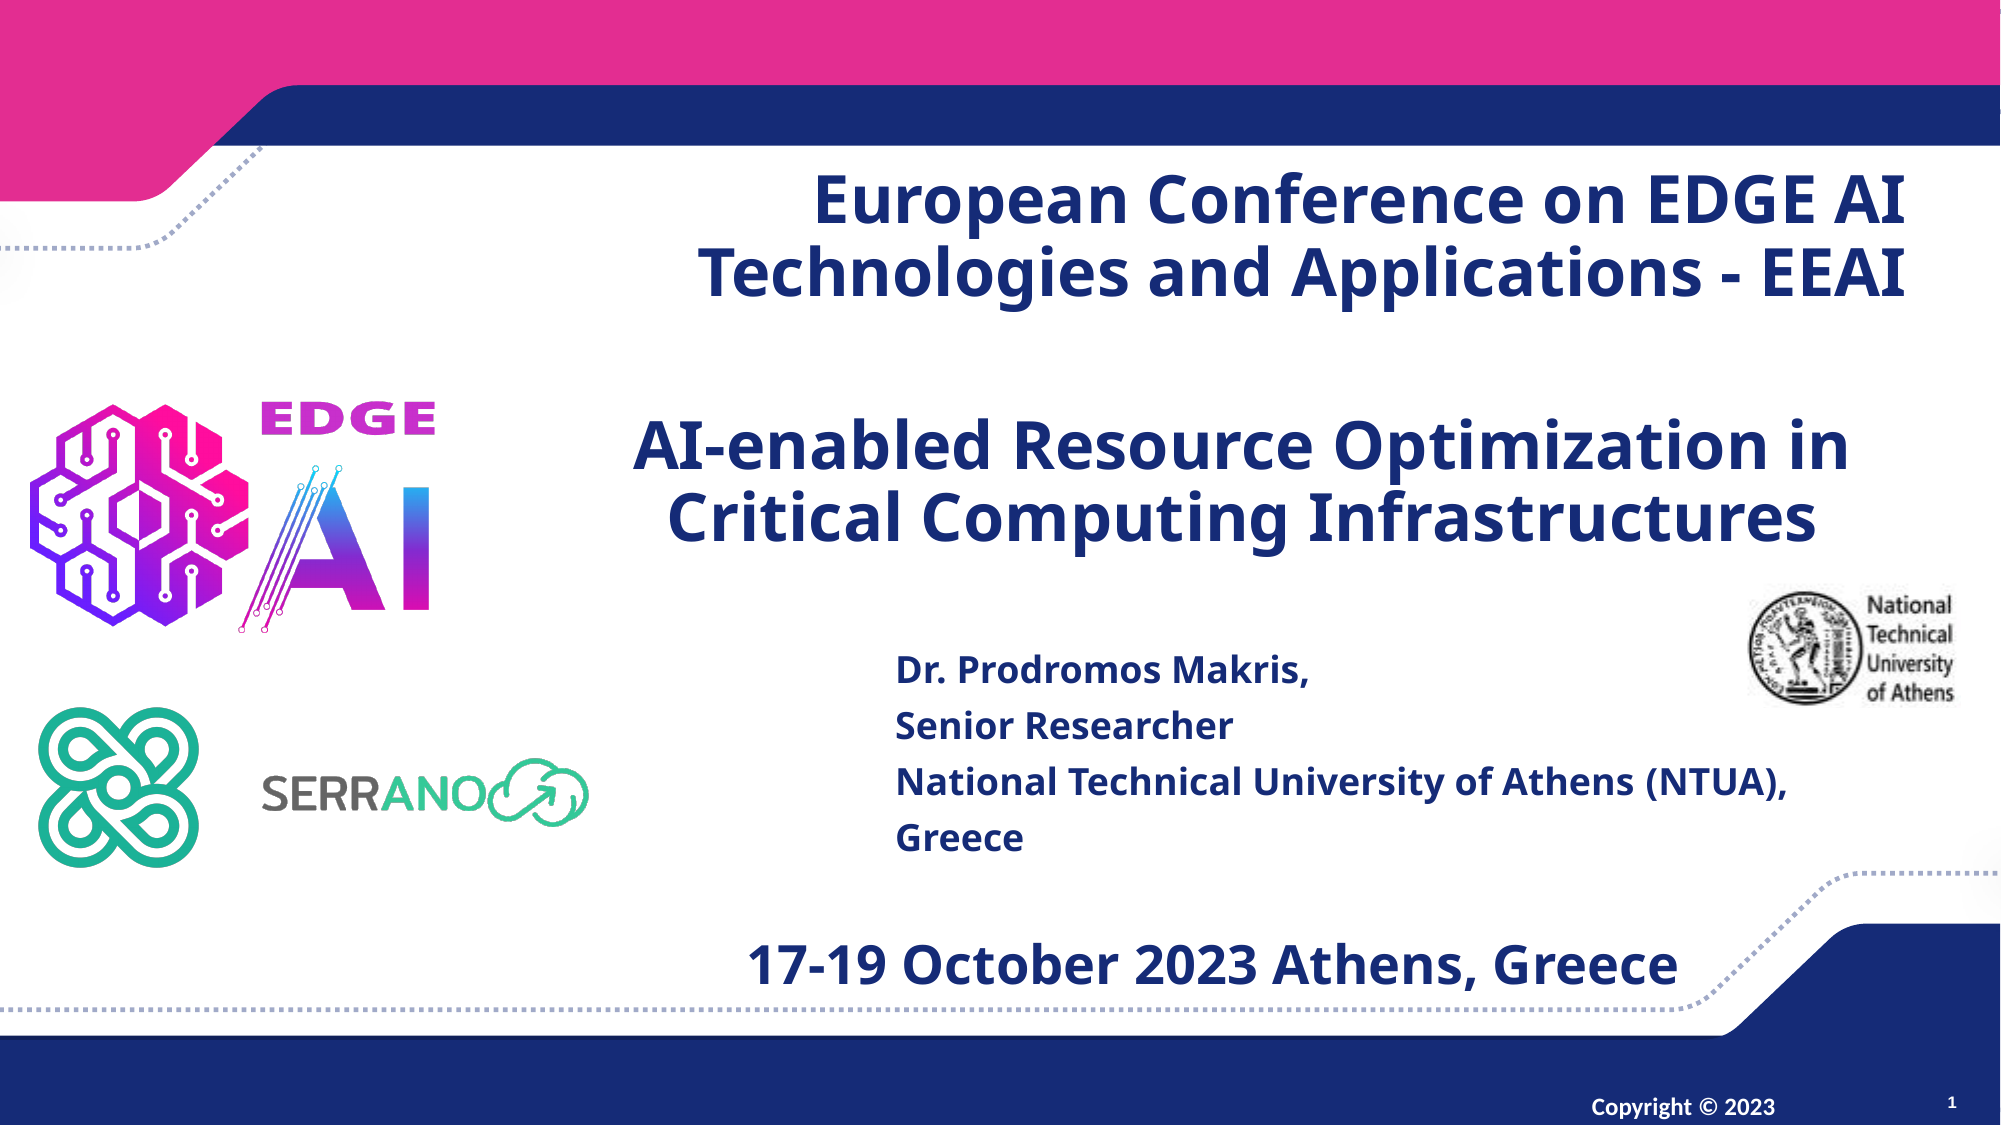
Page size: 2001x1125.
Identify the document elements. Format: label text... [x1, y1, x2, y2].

list Dr. Prodromos Makris, Senior Researcher National Technical University of Athens (NTUA), Greece [880, 643, 1983, 868]
picture [38, 707, 199, 868]
picture [1744, 582, 1962, 708]
list AI-enabled Resource Optimization in Critical Computing Infrastructures [491, 394, 1994, 573]
picture [259, 755, 590, 829]
picture [30, 395, 438, 633]
